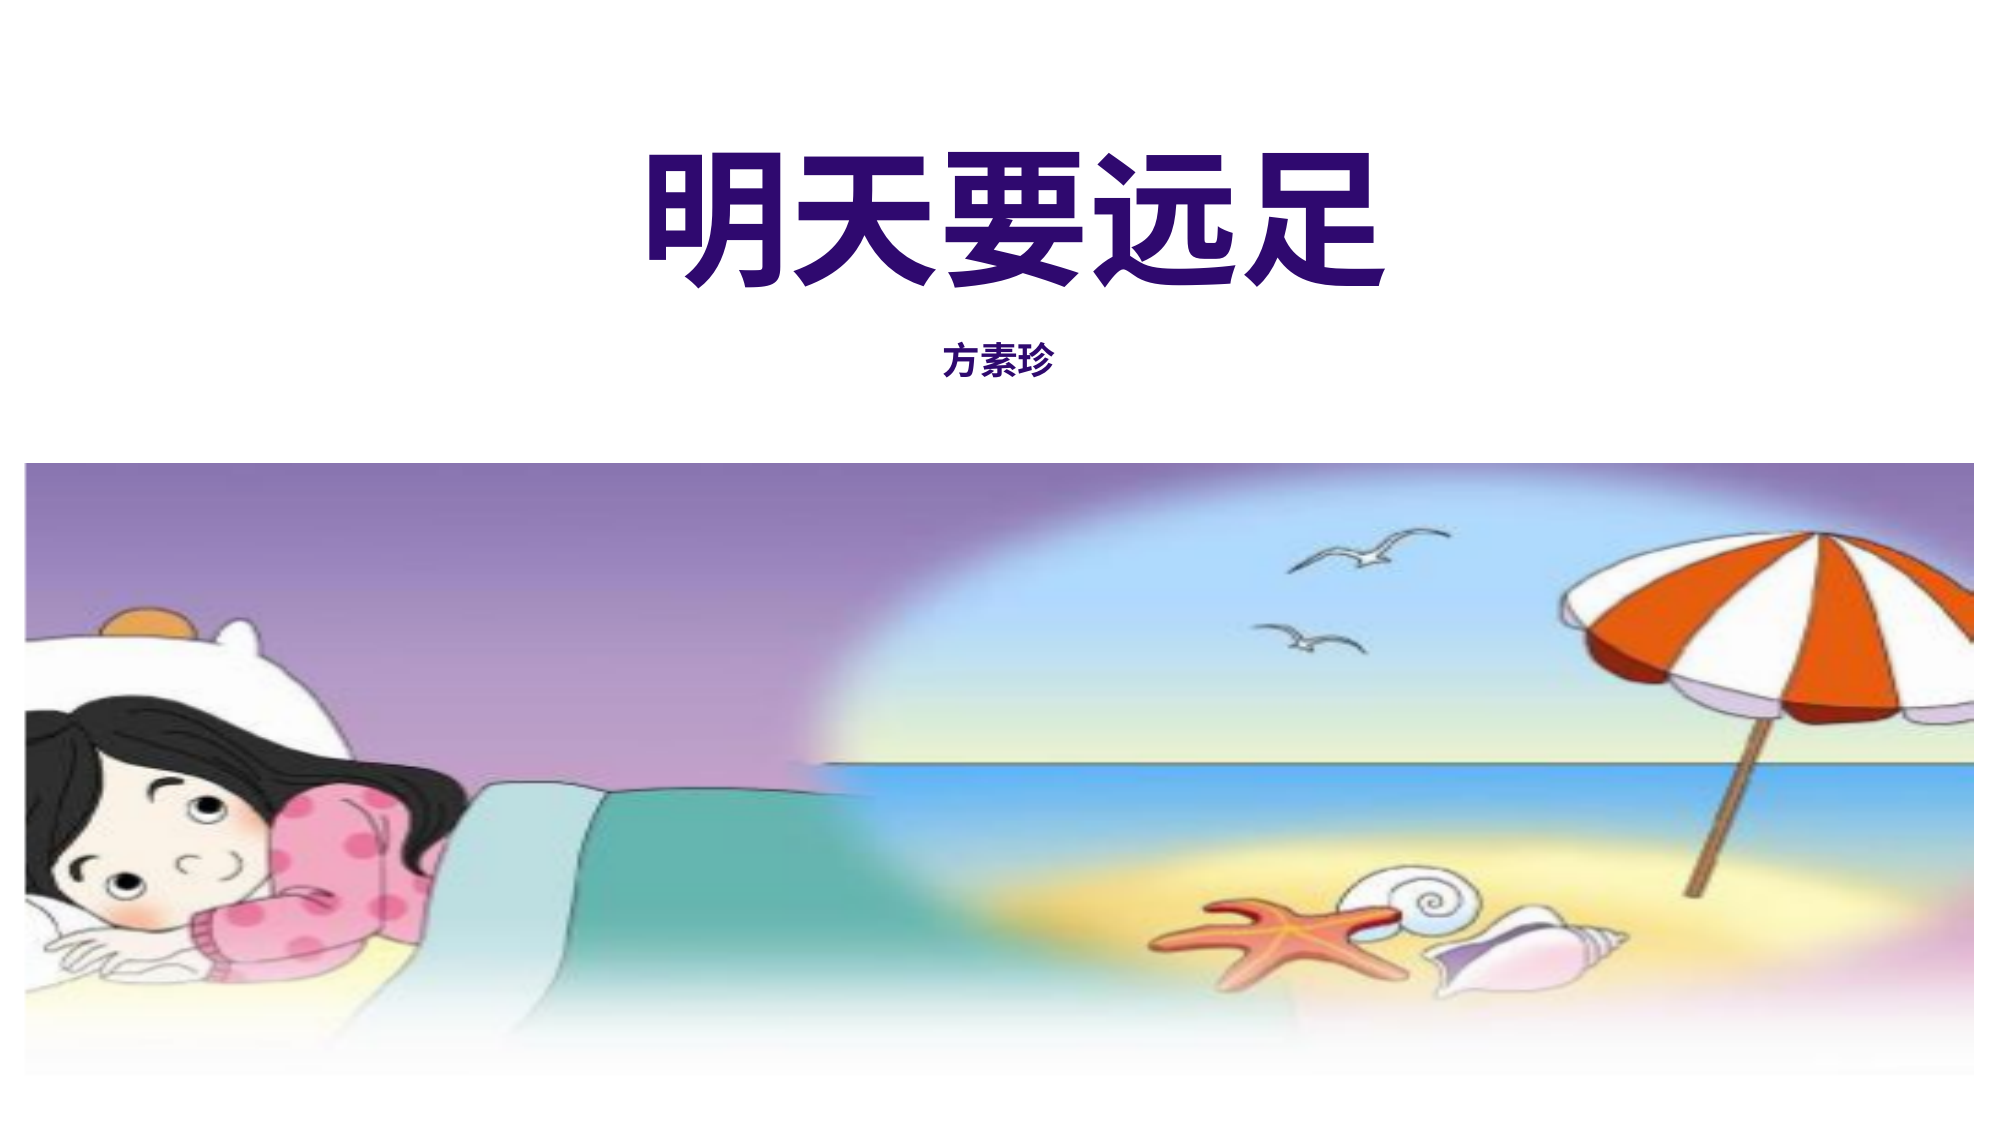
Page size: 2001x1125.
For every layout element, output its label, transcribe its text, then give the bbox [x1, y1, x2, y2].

title 明天要远足 [178, 18, 1852, 313]
picture [23, 463, 1974, 1103]
subtitle 方素珍 [248, 336, 1749, 463]
